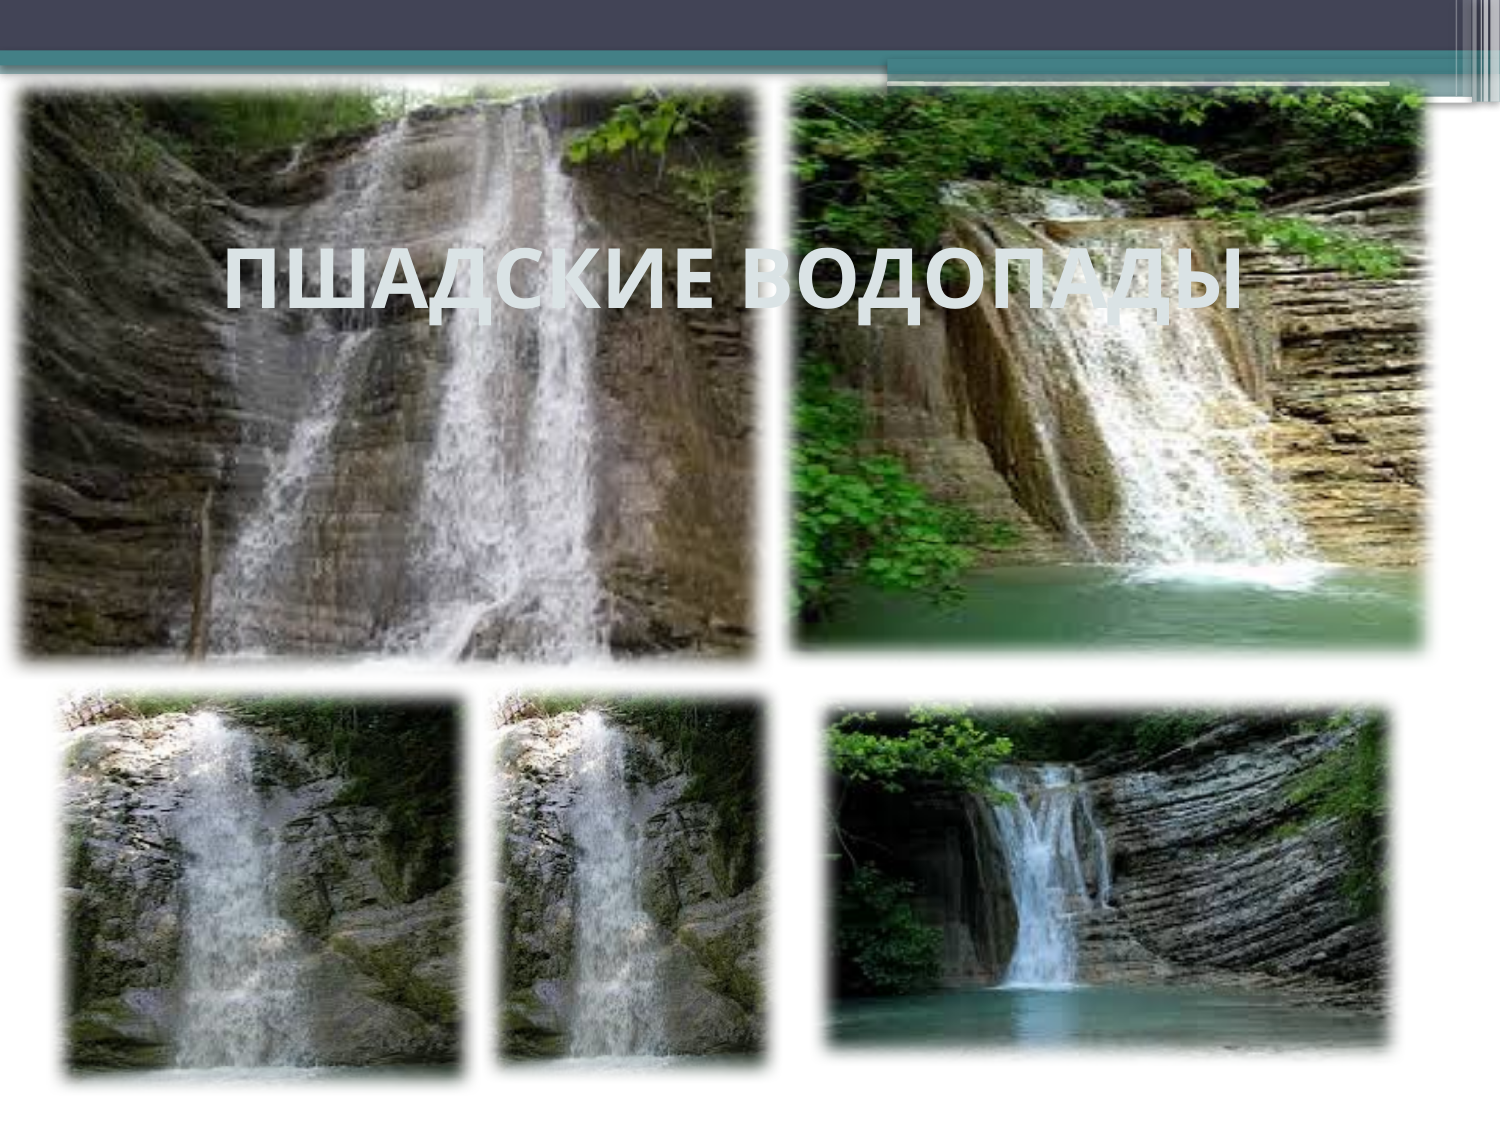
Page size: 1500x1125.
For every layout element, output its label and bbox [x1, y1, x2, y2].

list [0, 70, 774, 680]
picture [808, 691, 1407, 1067]
picture [46, 679, 784, 1097]
picture [774, 70, 1442, 669]
